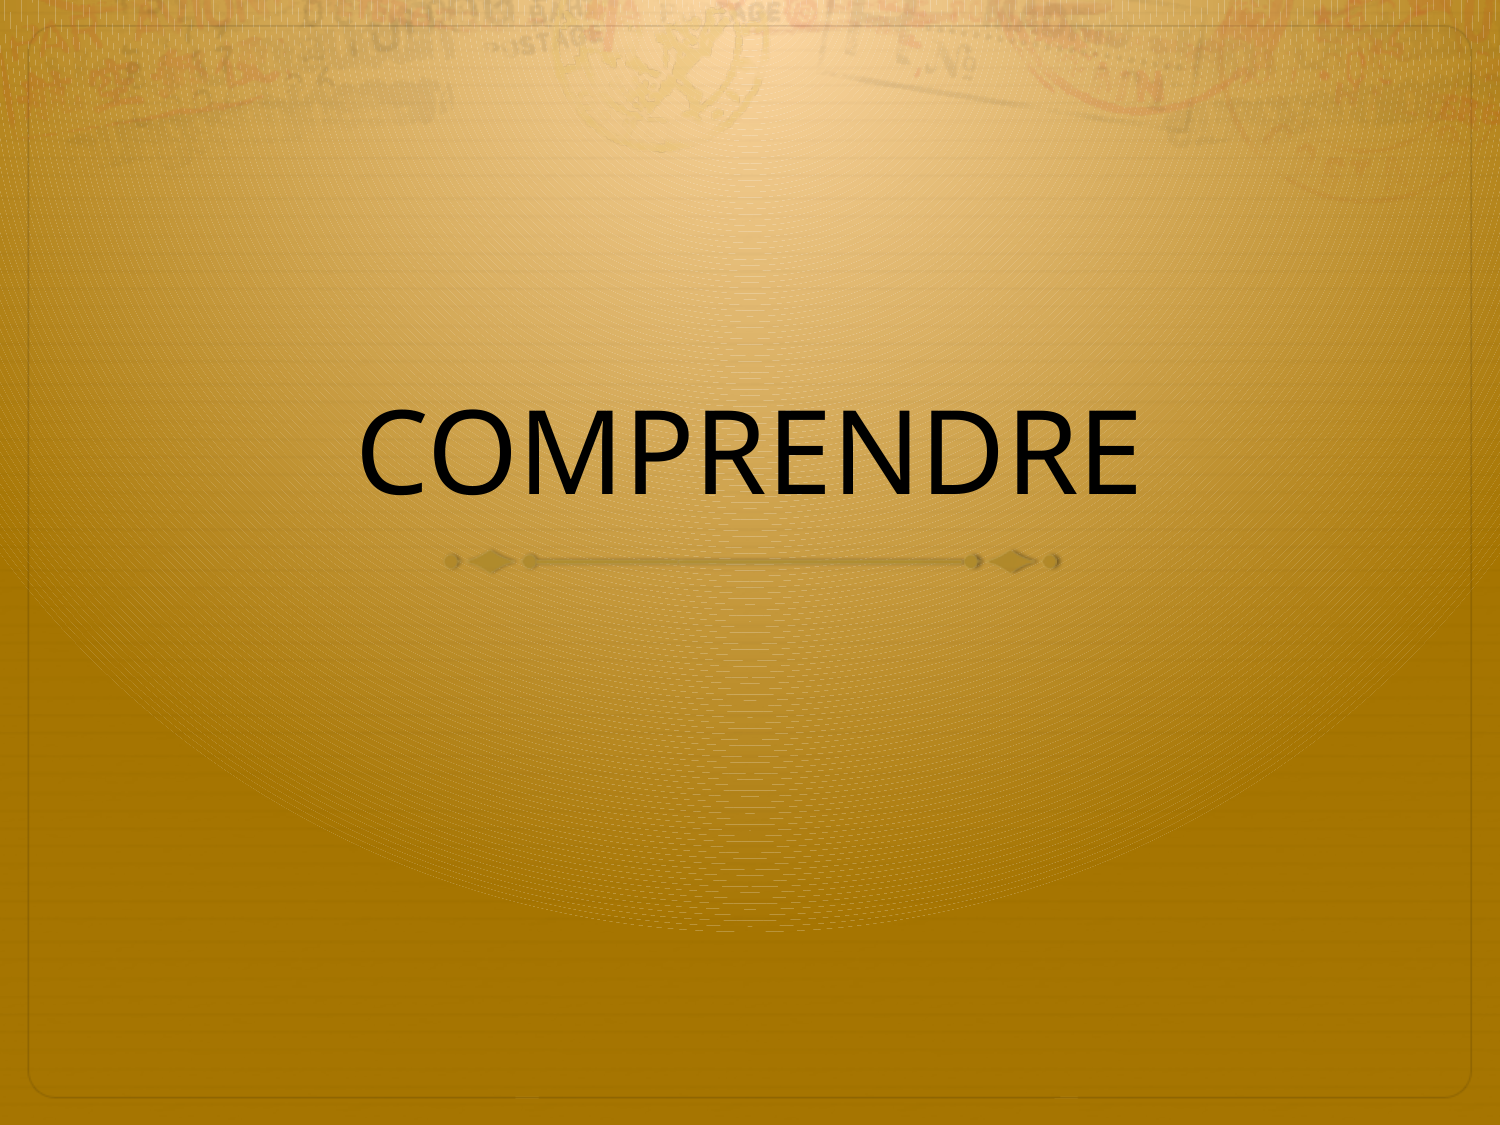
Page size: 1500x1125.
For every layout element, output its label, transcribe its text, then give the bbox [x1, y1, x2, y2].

title COMPRENDRE [93, 210, 1407, 525]
picture [0, 0, 1500, 1125]
